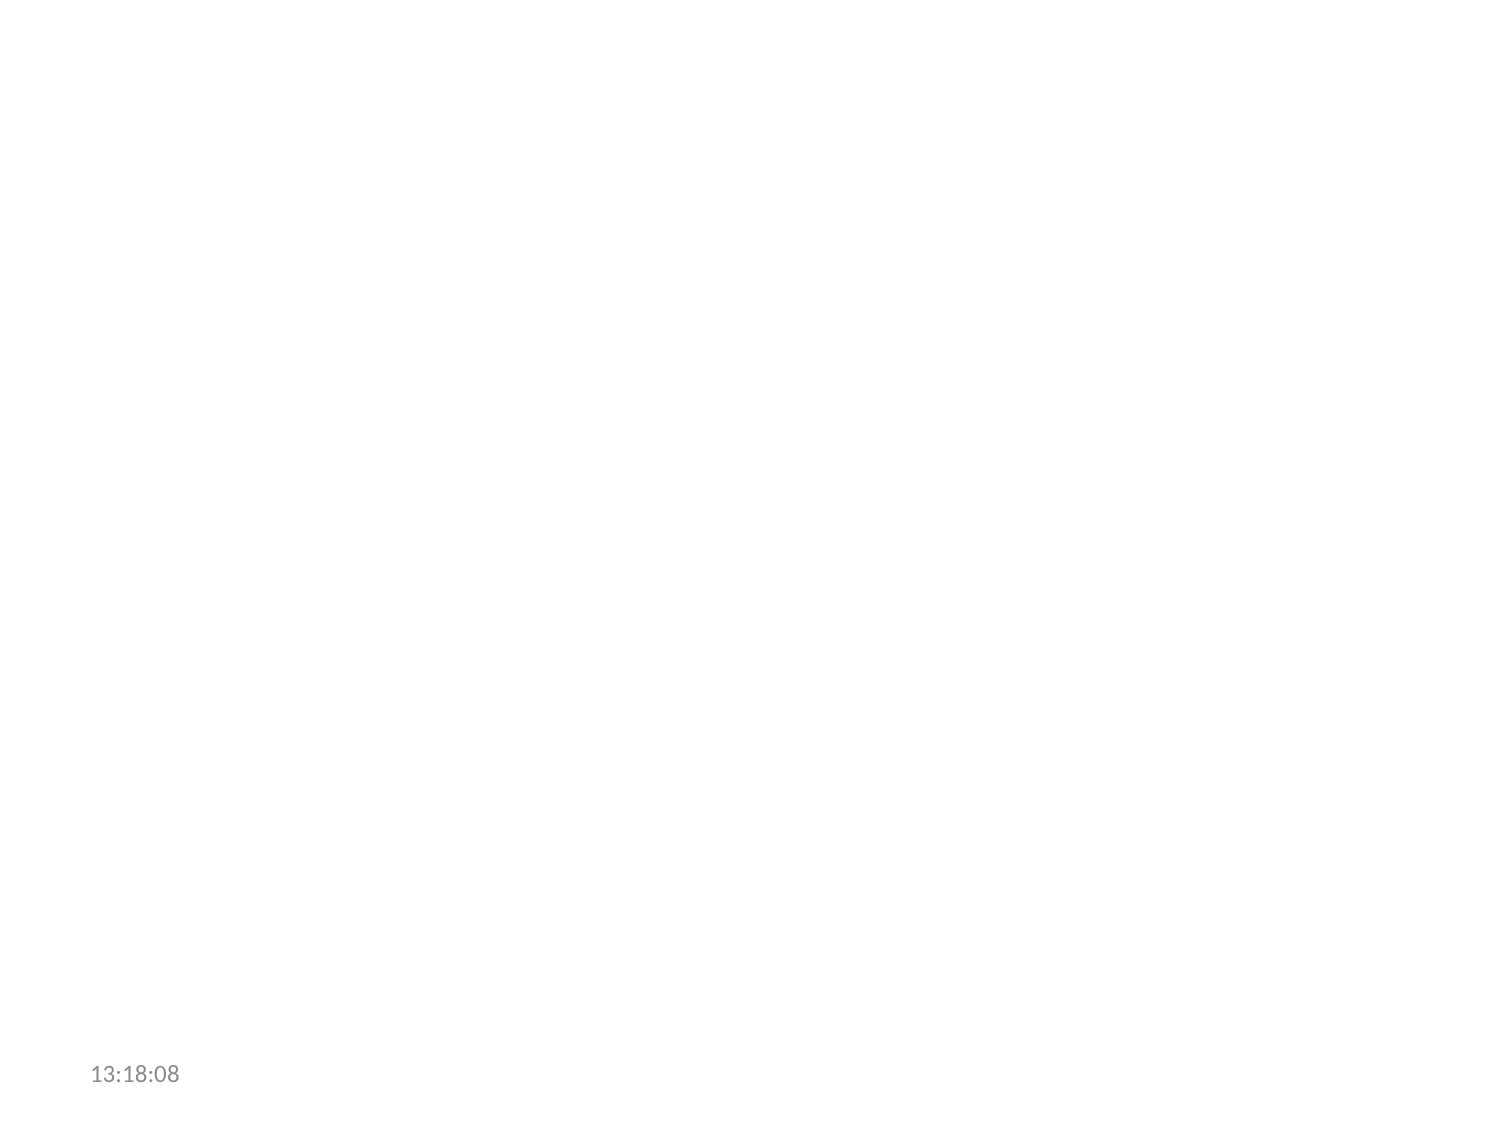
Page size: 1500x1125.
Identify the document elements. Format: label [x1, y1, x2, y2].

slide_number [75, 1042, 425, 1103]
